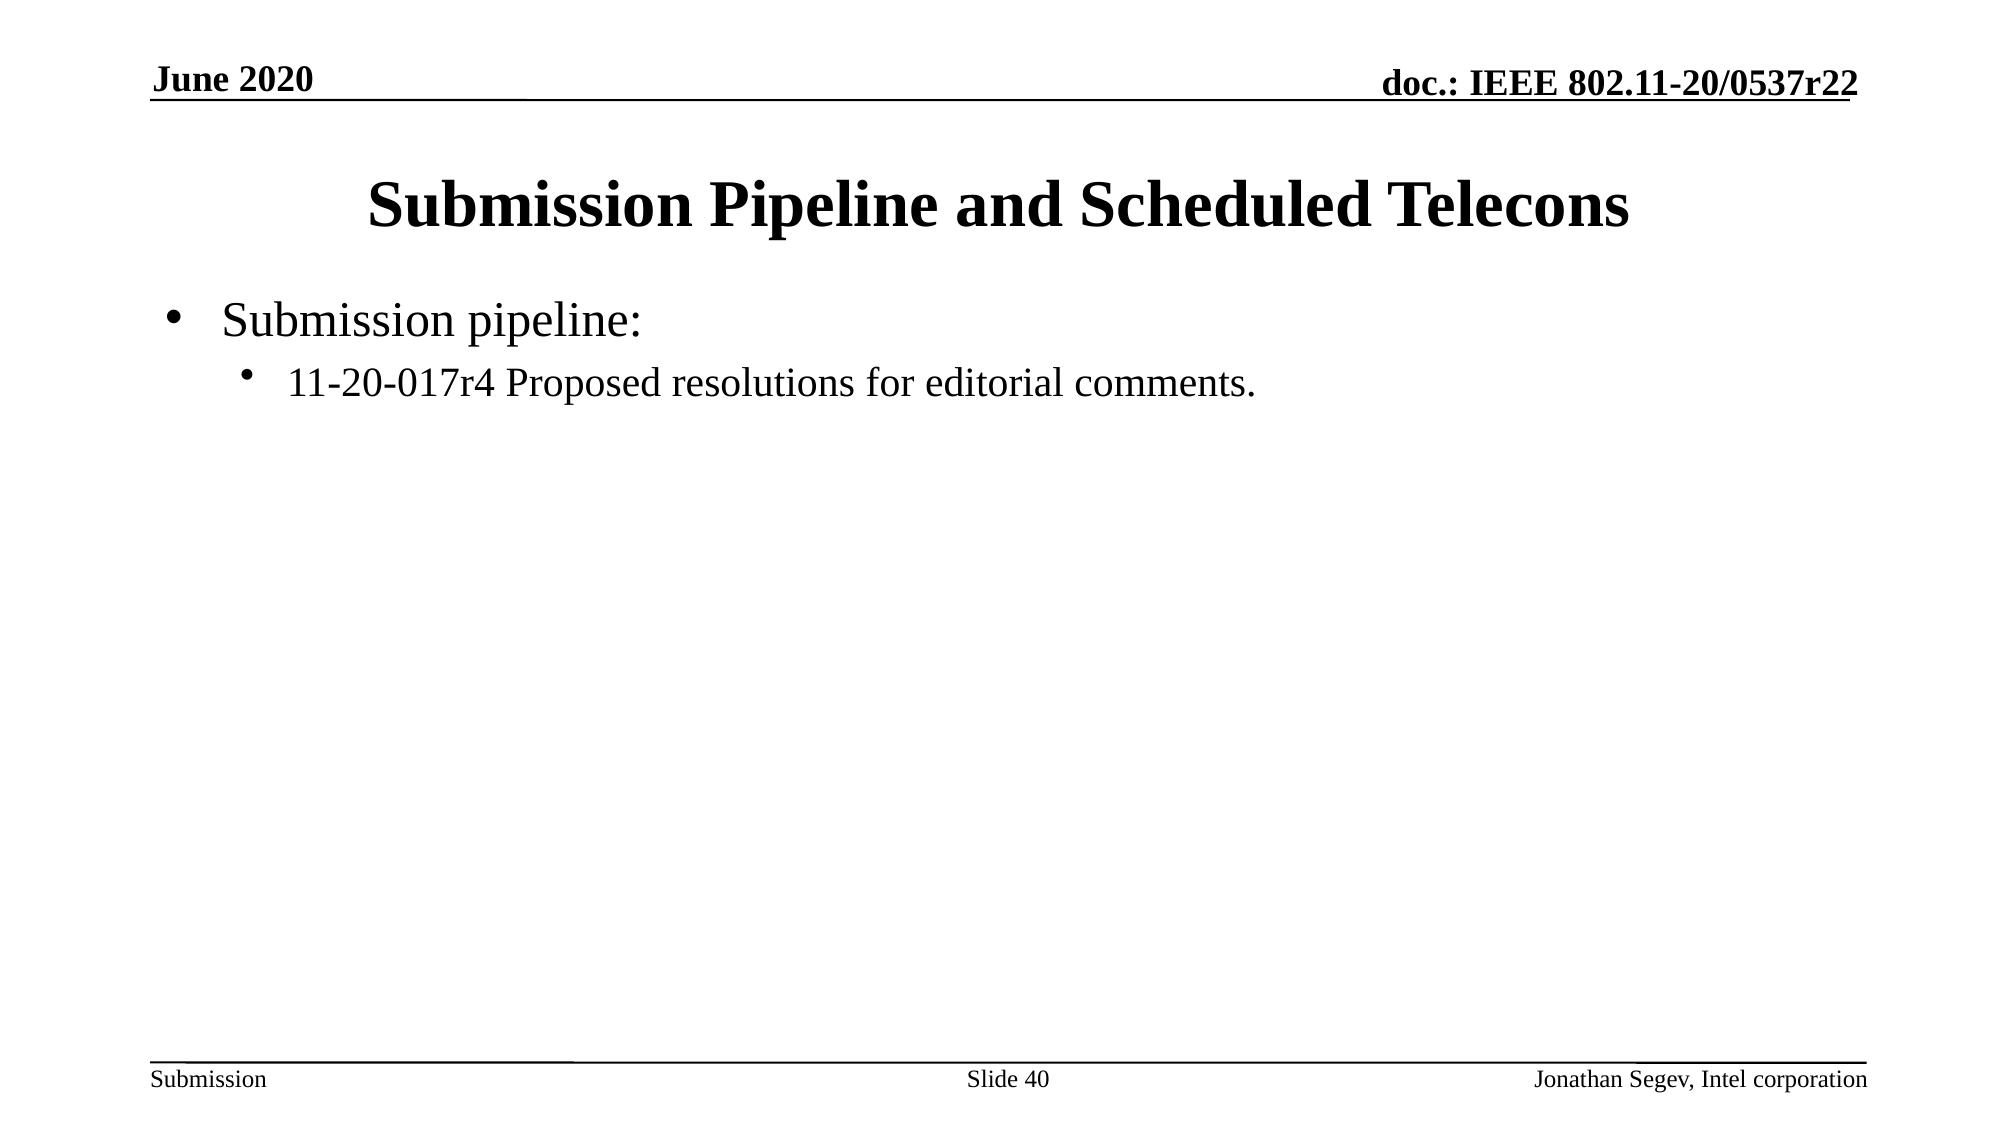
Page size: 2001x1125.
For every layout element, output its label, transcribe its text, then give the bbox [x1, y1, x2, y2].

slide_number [152, 54, 563, 100]
slide_number Slide 40 [950, 1061, 1067, 1123]
list Submission pipeline: 11-20-017r4 Proposed resolutions for editorial comments. [149, 278, 1850, 670]
footer Jonathan Segev, Intel corporation [1171, 1061, 1869, 1093]
title Submission Pipeline and Scheduled Telecons [149, 112, 1850, 278]
